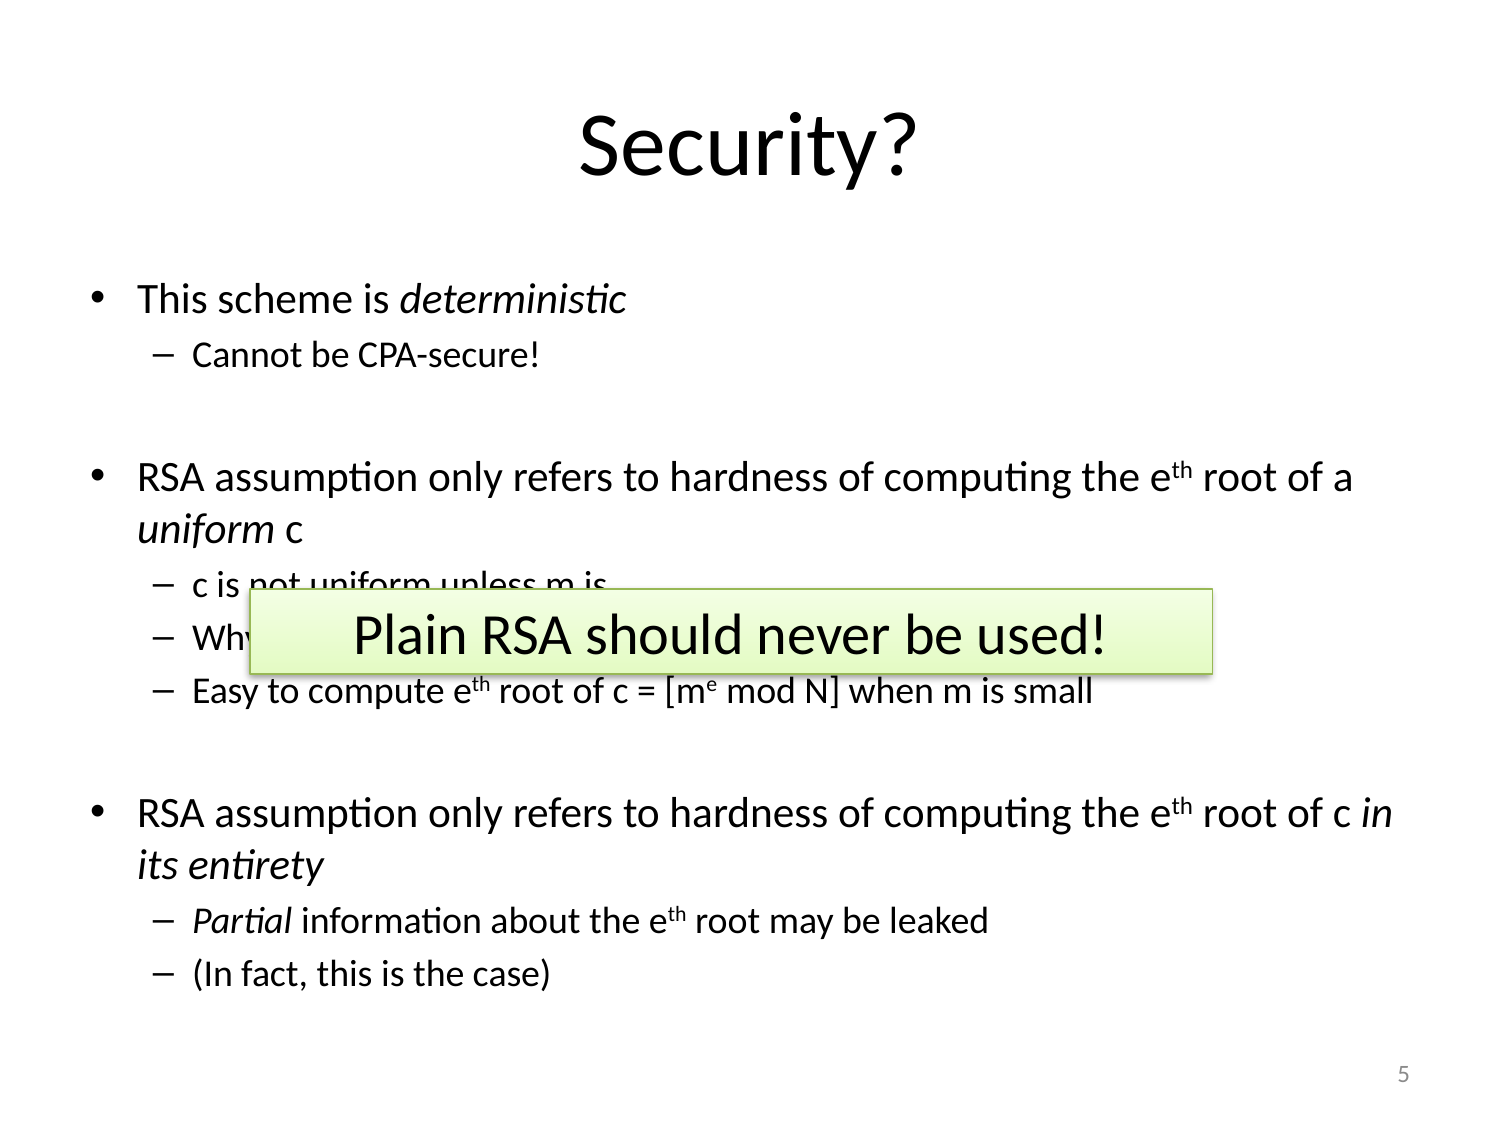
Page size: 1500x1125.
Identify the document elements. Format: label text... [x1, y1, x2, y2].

title Security? [75, 45, 1425, 233]
text_box Plain RSA should never be used! [249, 588, 1213, 675]
list This scheme is deterministic Cannot be CPA-secure! RSA assumption only refers to hardness of computing the eth root of a uniform c c is not uniform unless m is Why would m be uniform? Easy to compute eth root of c = [me mod N] when m is small RSA assumption only refers to hardness of computing the eth root of c in its entirety Partial information about the eth root may be leaked (In fact, this is the case) [75, 262, 1425, 1005]
slide_number 5 [1074, 1042, 1425, 1103]
